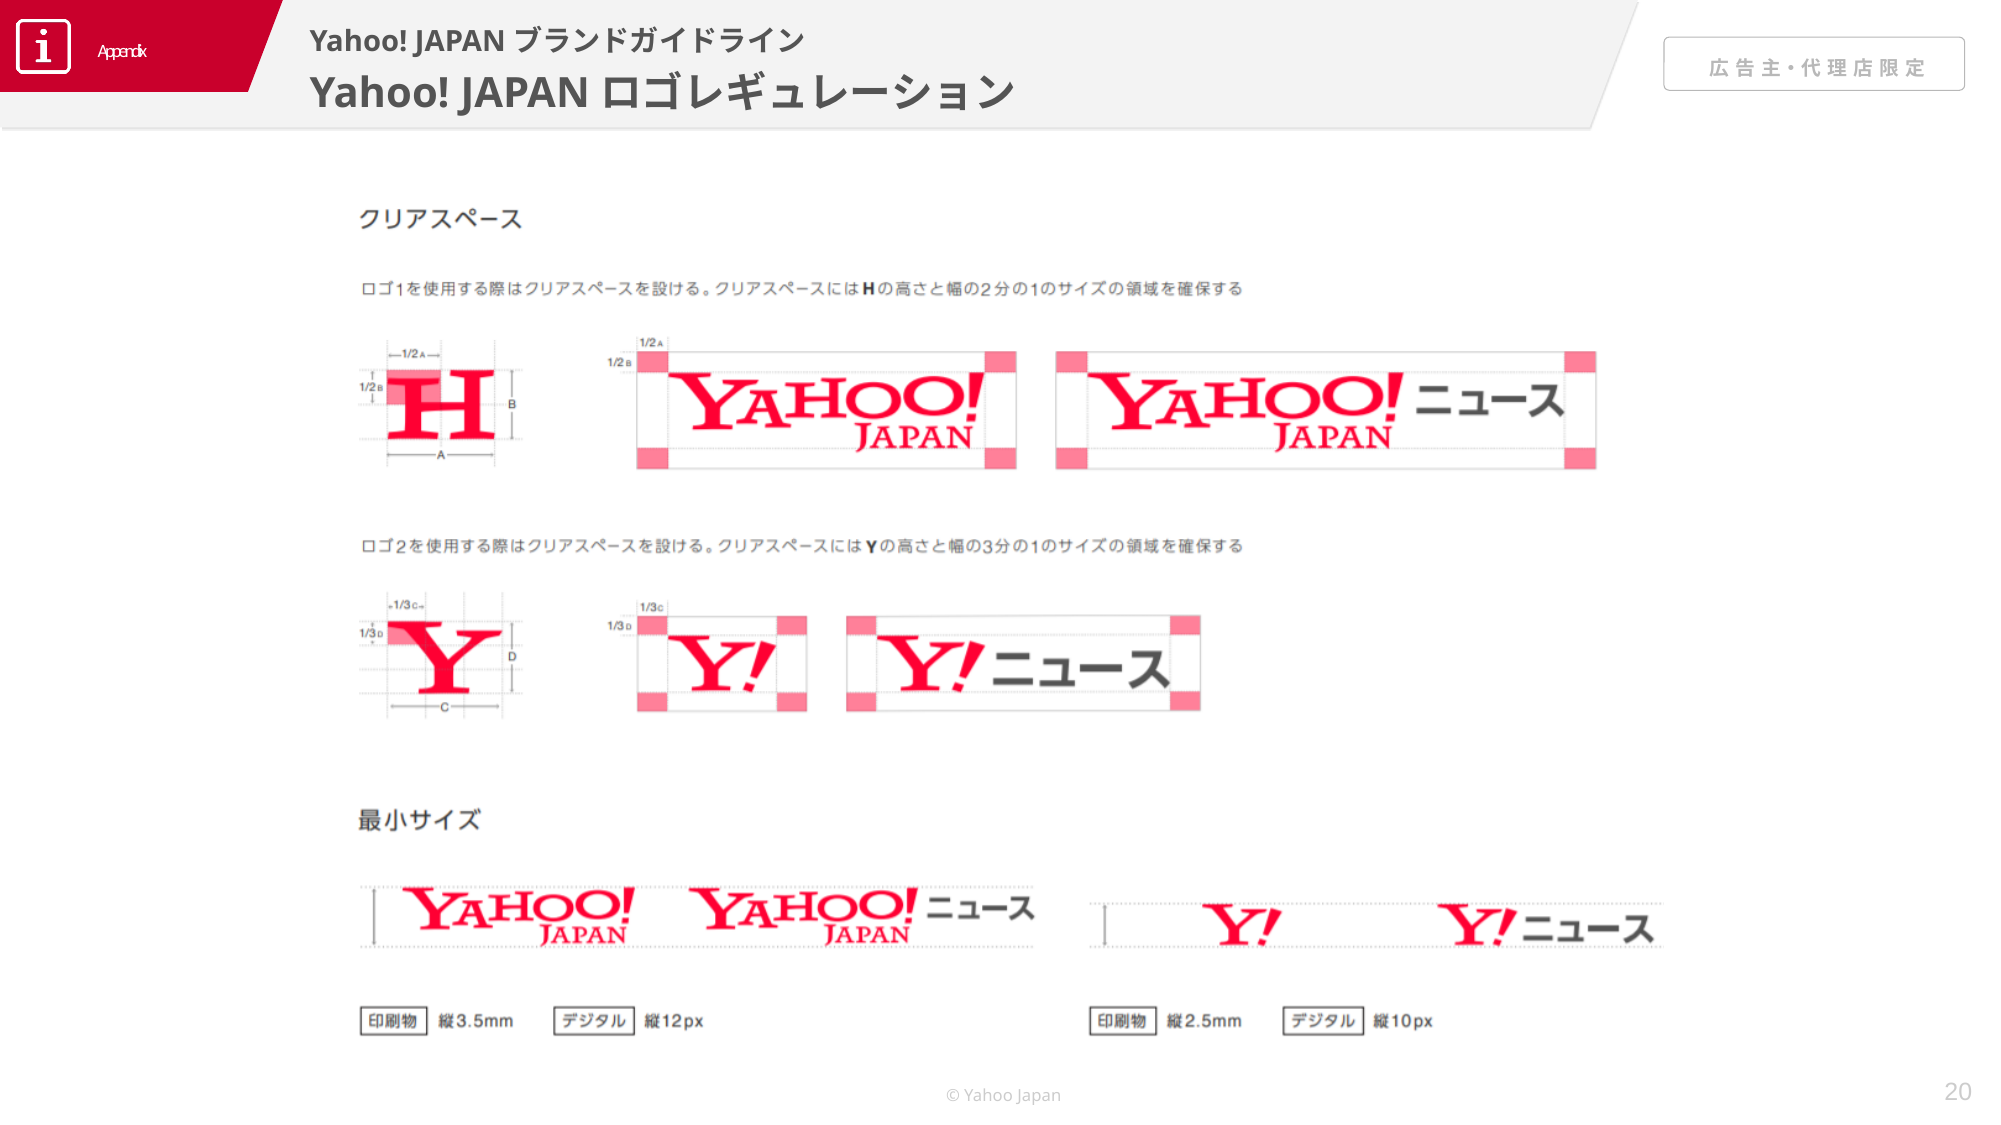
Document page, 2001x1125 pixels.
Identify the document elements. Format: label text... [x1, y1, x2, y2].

picture [335, 195, 1665, 1059]
text_box Yahoo! JAPANブランドガイドライン Yahoo! JAPANロゴレギュレーション [309, 41, 1645, 97]
list Appendix [97, 13, 240, 81]
picture [7, 11, 79, 78]
